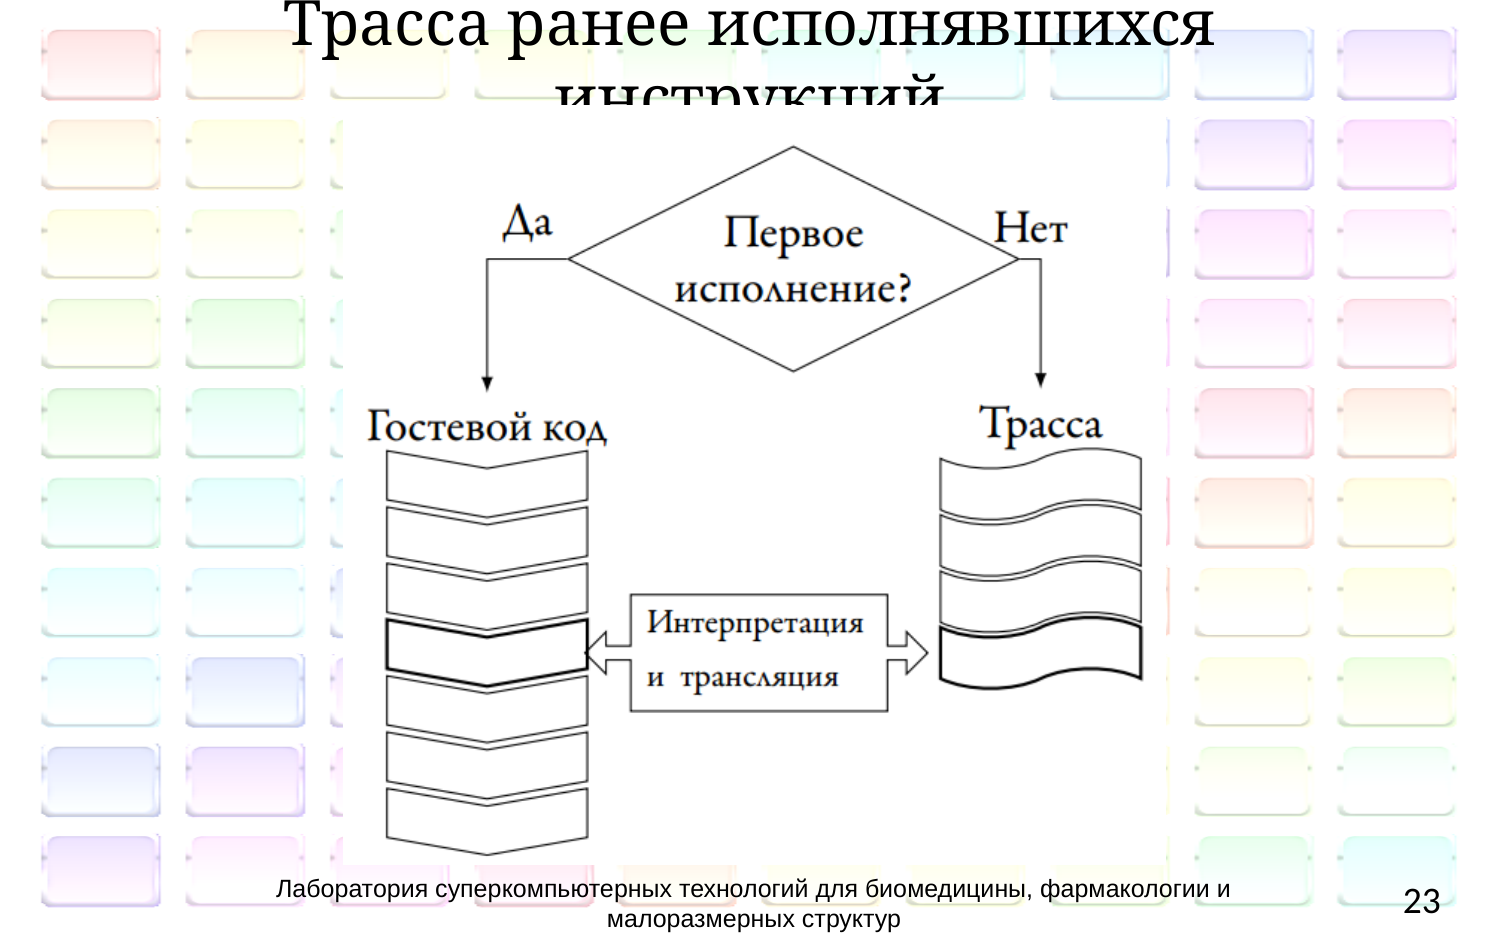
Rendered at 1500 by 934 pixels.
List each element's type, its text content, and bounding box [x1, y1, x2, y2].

text_box Лаборатория суперкомпьютерных технологий для биомедицины, фармакологии и малоразмерных структур [171, 864, 1338, 915]
title Трасса ранее исполнявшихся инструкций [75, 0, 1425, 115]
text_box 23 [1387, 868, 1473, 918]
picture [0, 0, 1500, 934]
